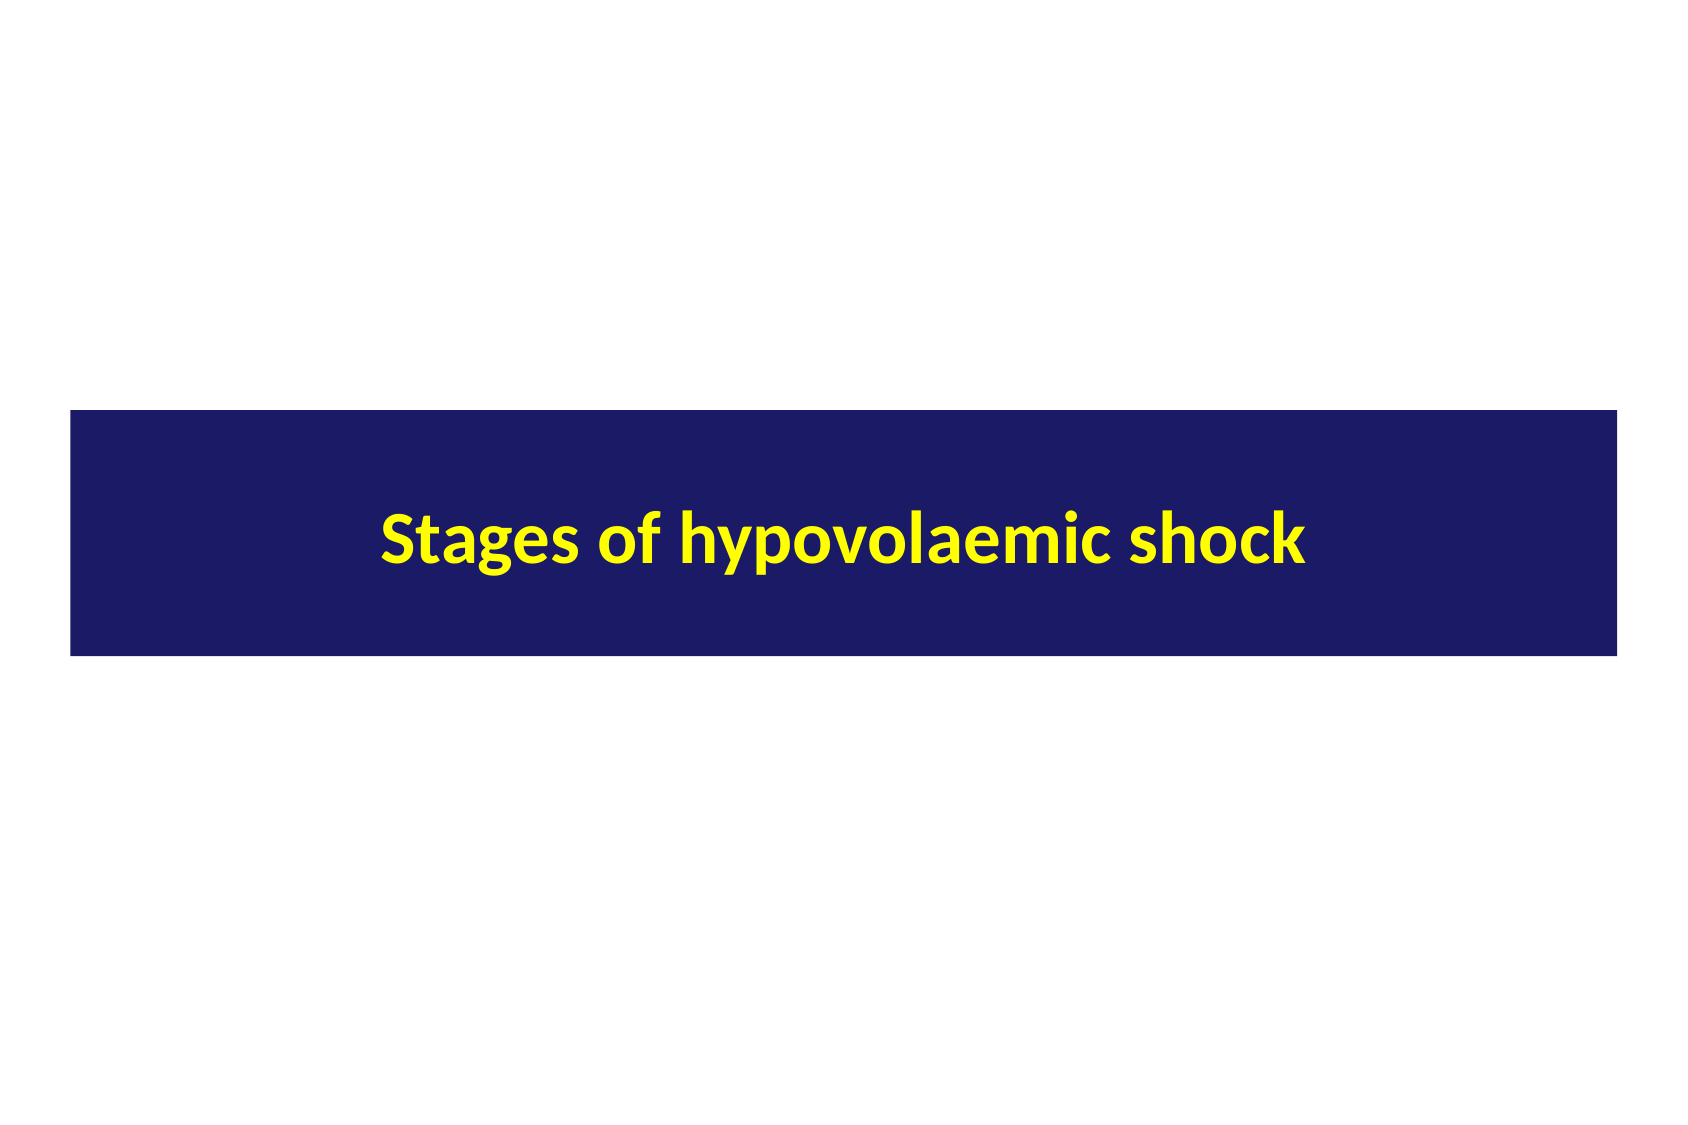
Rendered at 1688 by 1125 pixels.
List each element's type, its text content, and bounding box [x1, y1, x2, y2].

text_box Stages of hypovolaemic shock [70, 410, 1618, 657]
